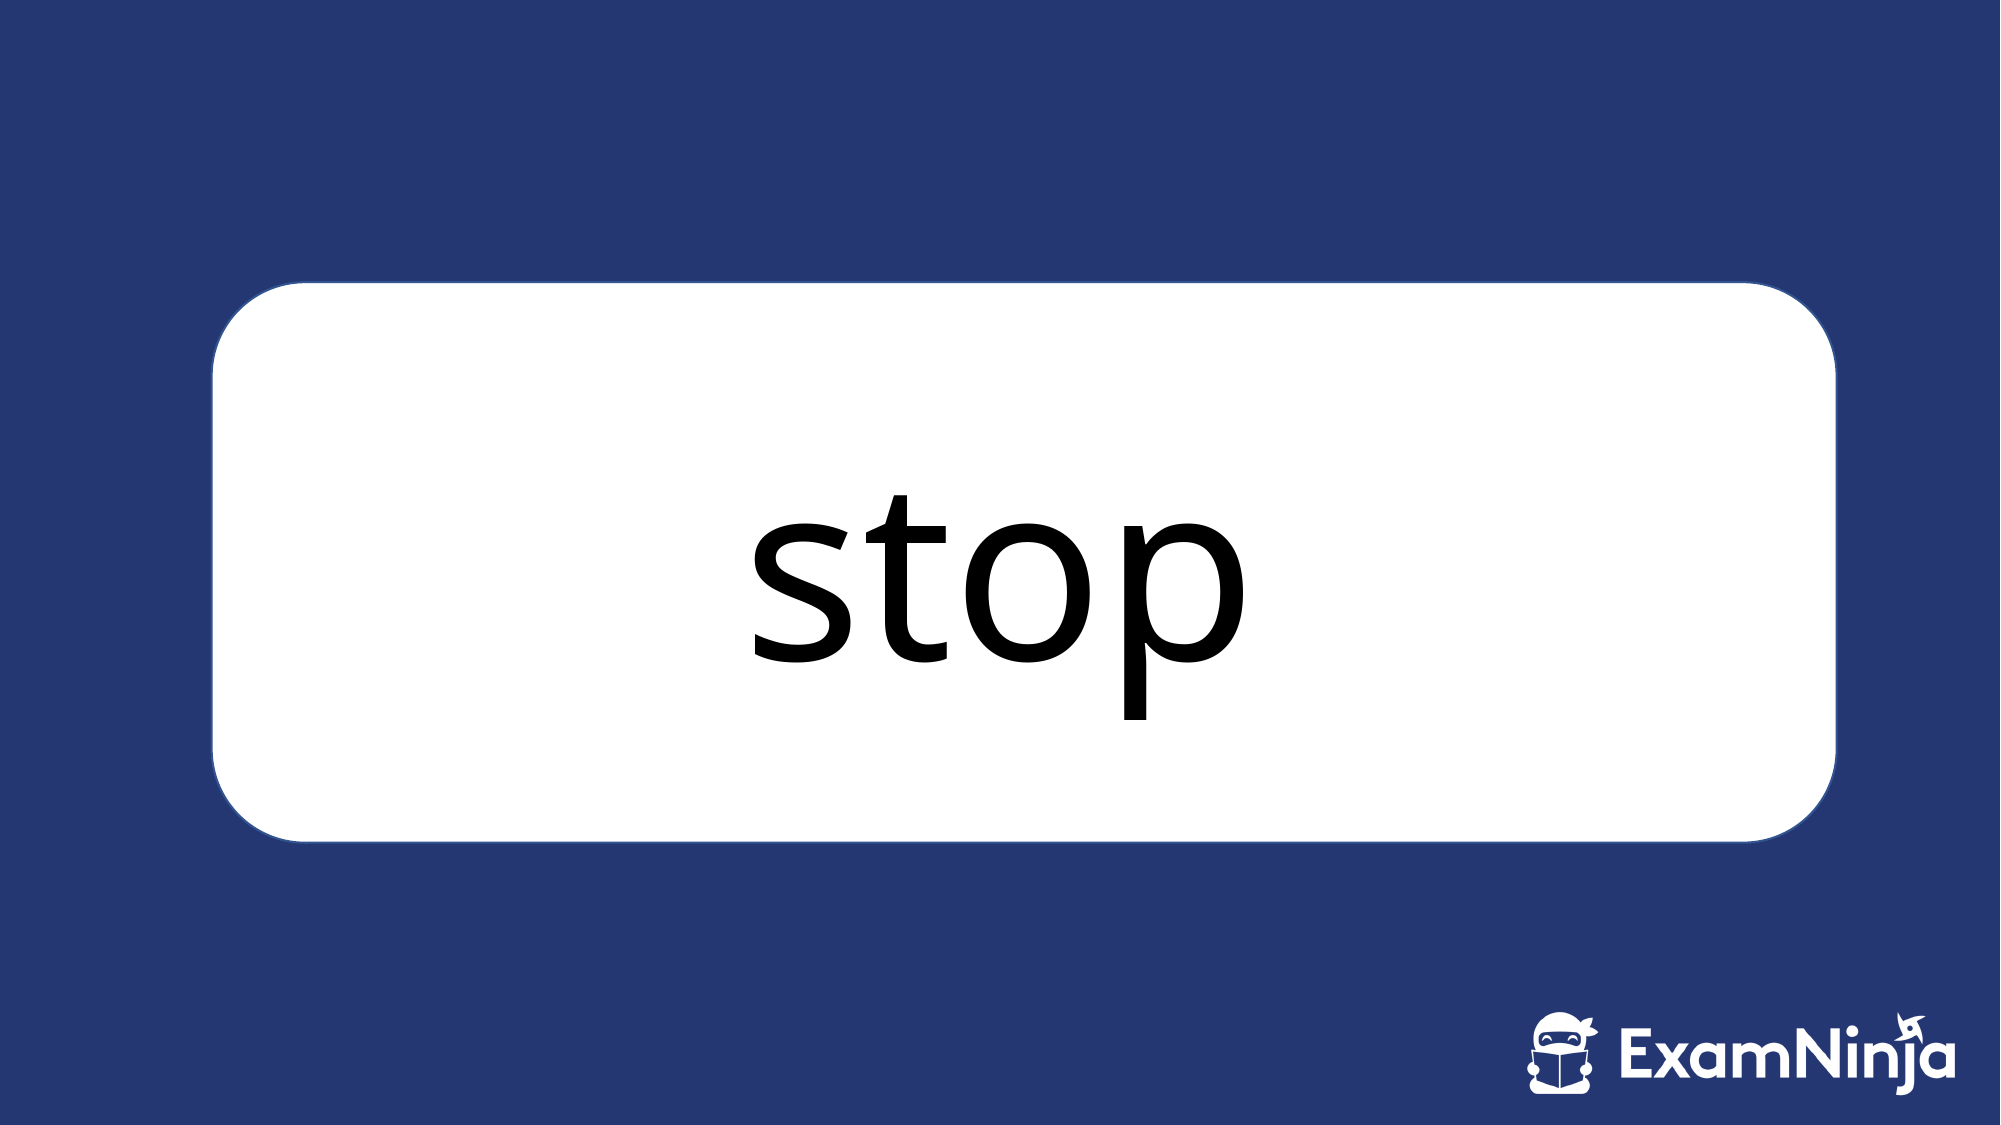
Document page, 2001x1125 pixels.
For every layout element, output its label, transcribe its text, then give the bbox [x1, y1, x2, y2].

text_box [210, 281, 1838, 403]
text_box stop [143, 403, 1857, 719]
text_box [210, 719, 1838, 844]
picture [1501, 1003, 1979, 1102]
